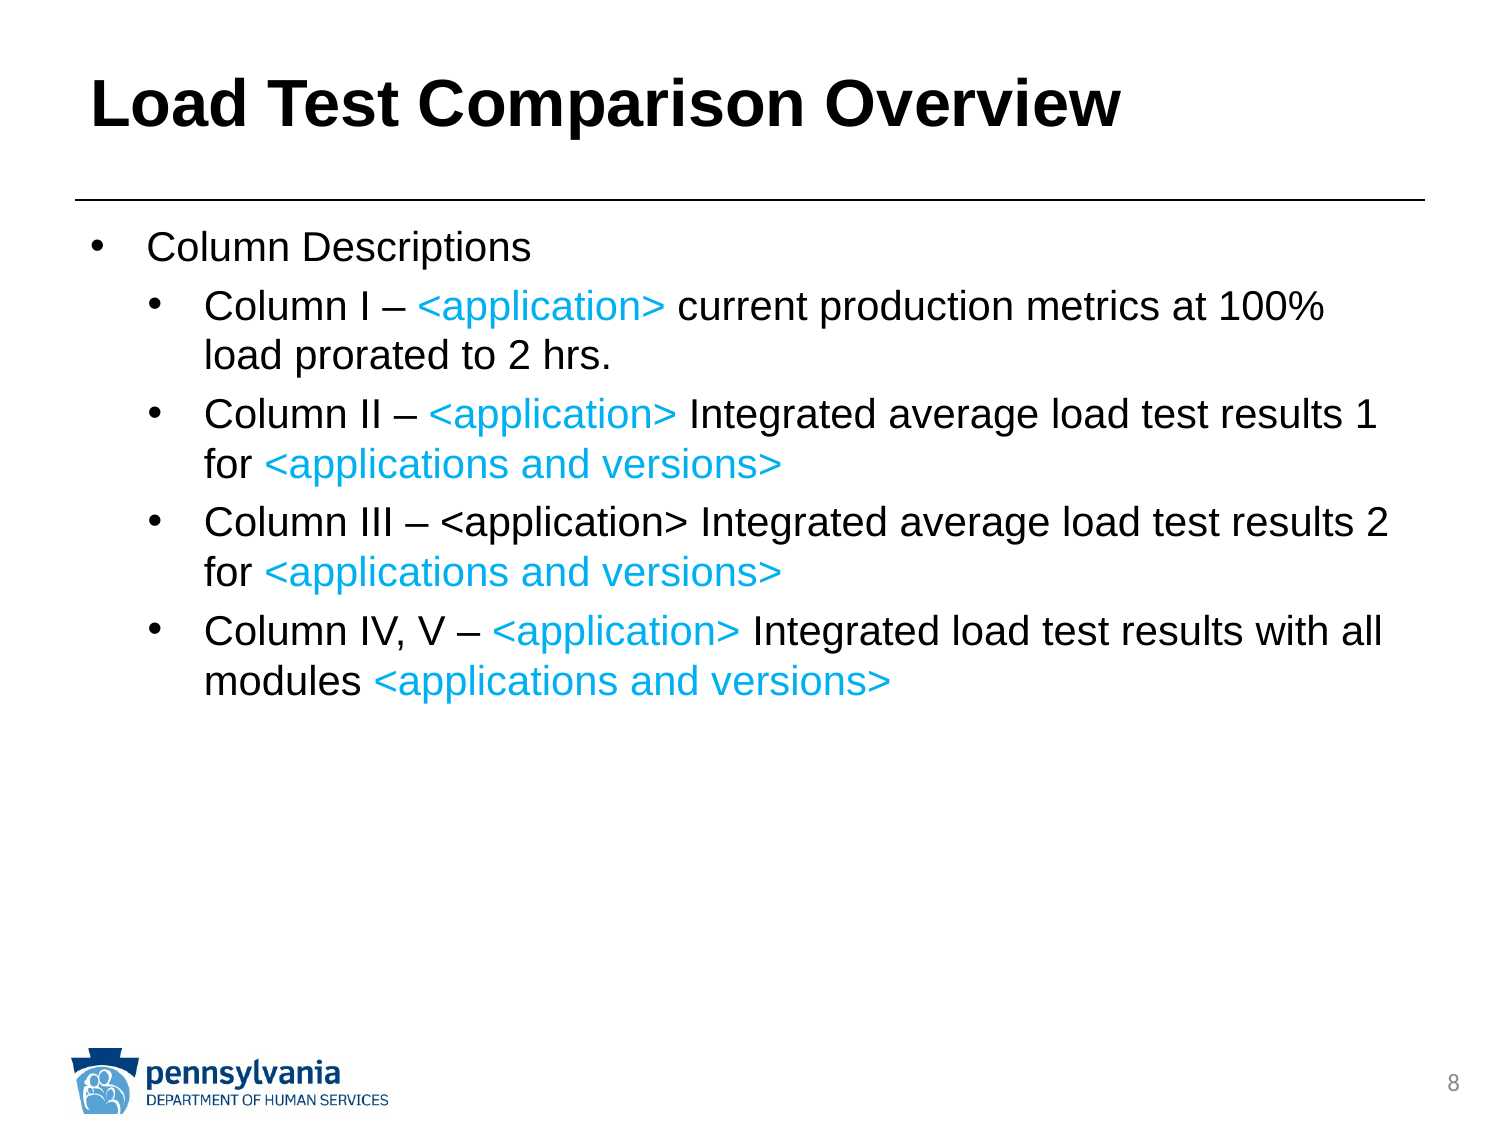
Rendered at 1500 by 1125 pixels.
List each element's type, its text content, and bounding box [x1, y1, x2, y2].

list Column Descriptions Column I – <application> current production metrics at 100% load prorated to 2 hrs. Column II – <application> Integrated average load test results 1 for <applications and versions> Column III – <application> Integrated average load test results 2 for <applications and versions> Column IV, V – <application> Integrated load test results with all modules <applications and versions> [75, 212, 1425, 1038]
title Load Test Comparison Overview [75, 24, 1425, 175]
picture [71, 1048, 388, 1114]
slide_number 8 [1350, 1062, 1475, 1100]
